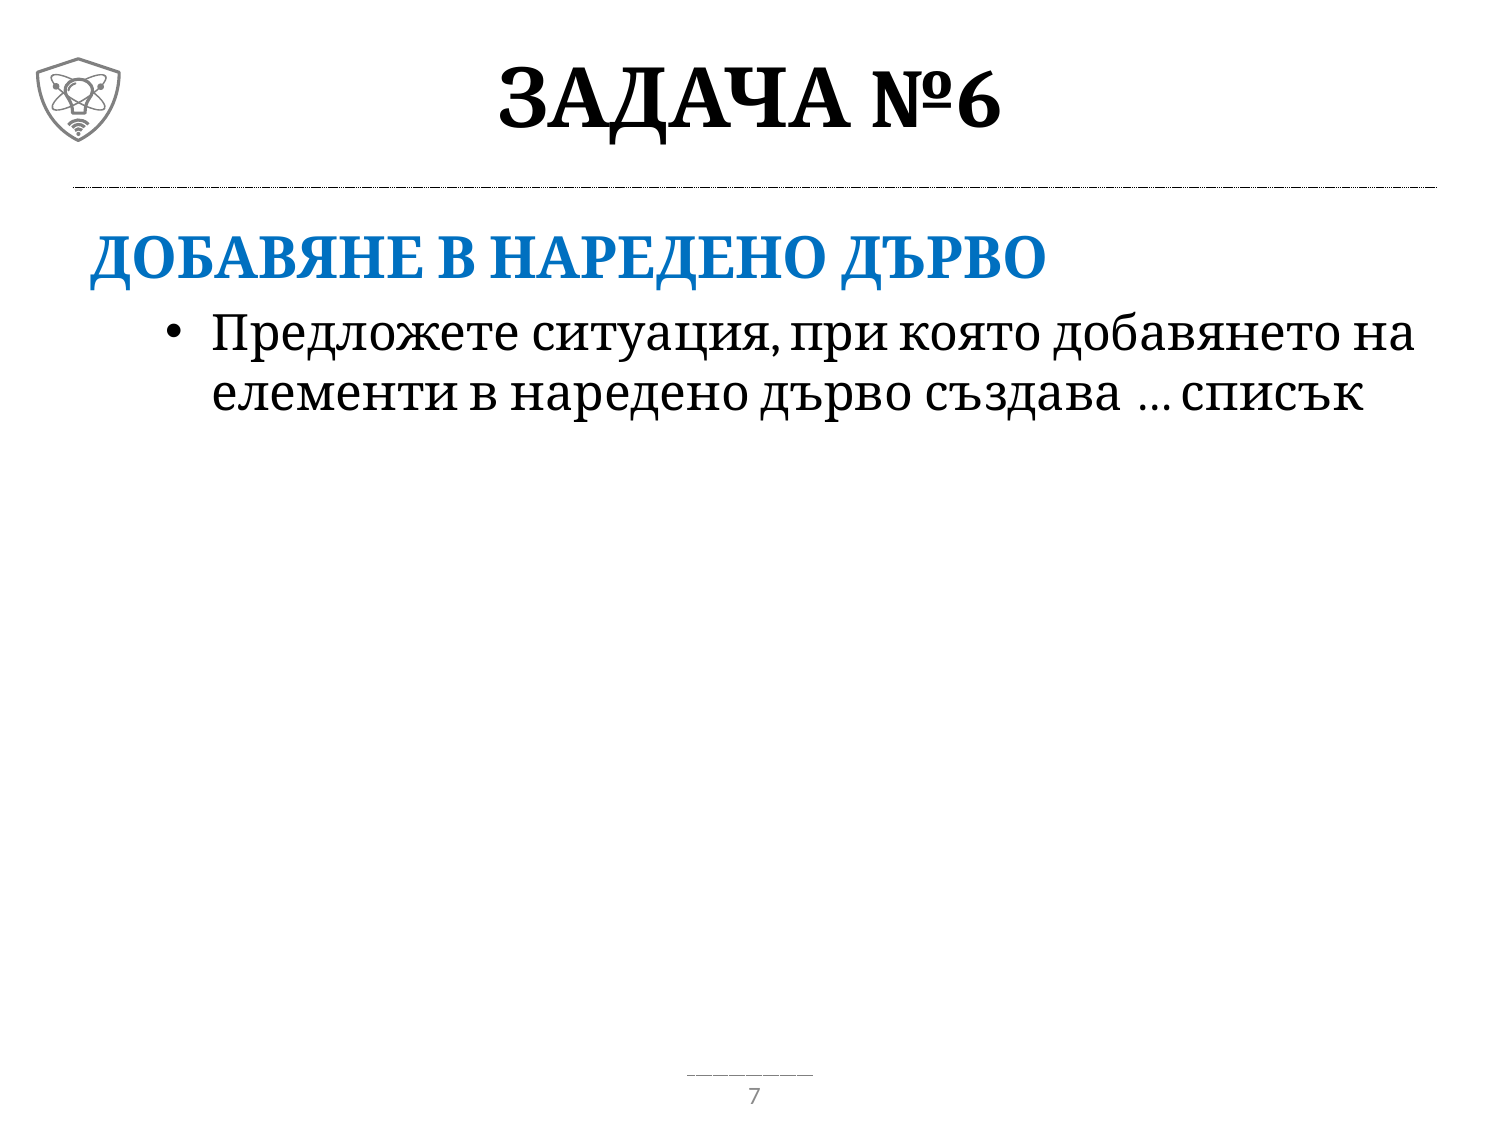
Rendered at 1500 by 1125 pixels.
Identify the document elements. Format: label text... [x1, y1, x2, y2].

slide_number 7 [579, 1065, 930, 1125]
title Задача №6 [0, 0, 1500, 188]
list Добавяне в наредено дърво Предложете ситуация, при която добавянето на елементи в наредено дърво създава … списък [75, 212, 1450, 1063]
